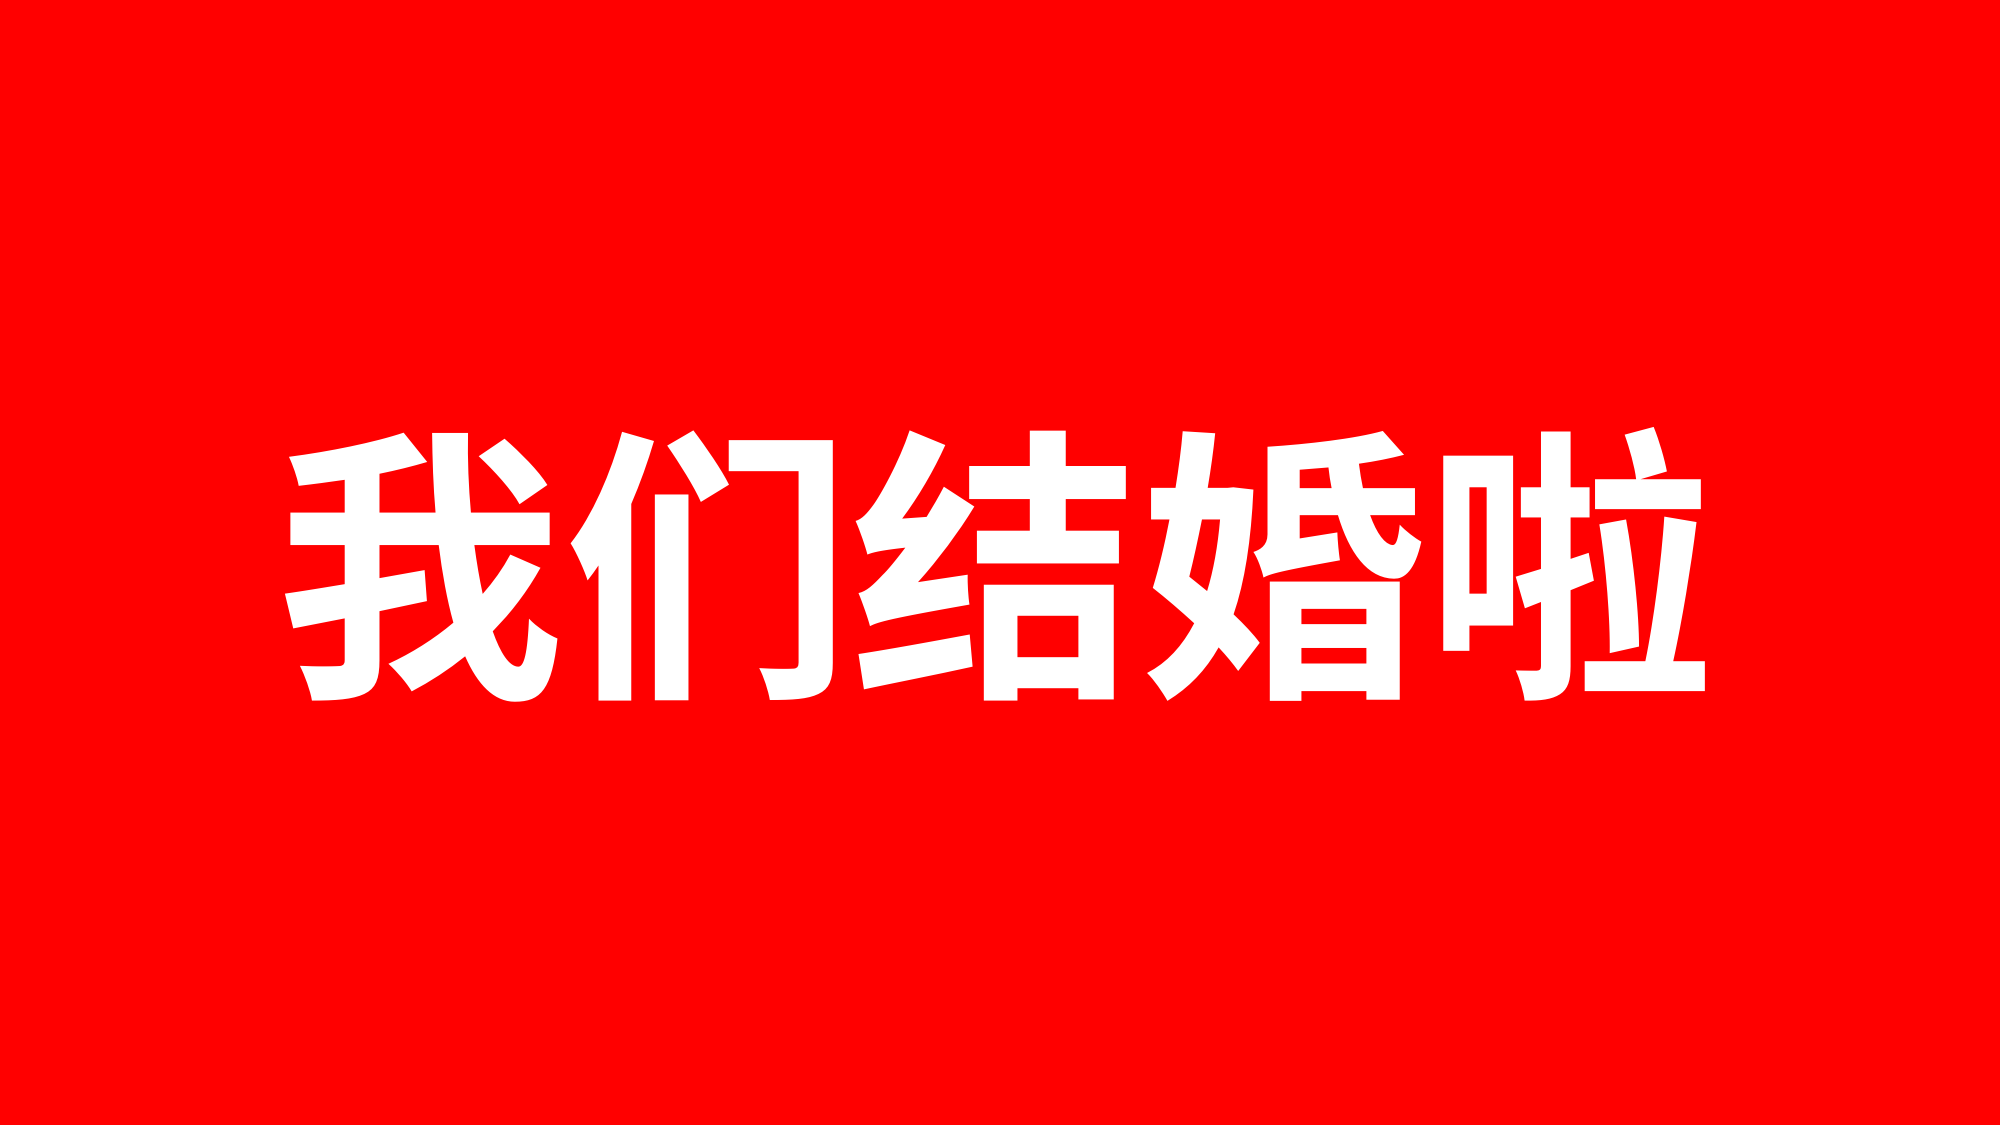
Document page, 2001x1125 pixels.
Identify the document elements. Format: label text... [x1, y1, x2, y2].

text_box 我们结婚啦 [262, 380, 1902, 741]
